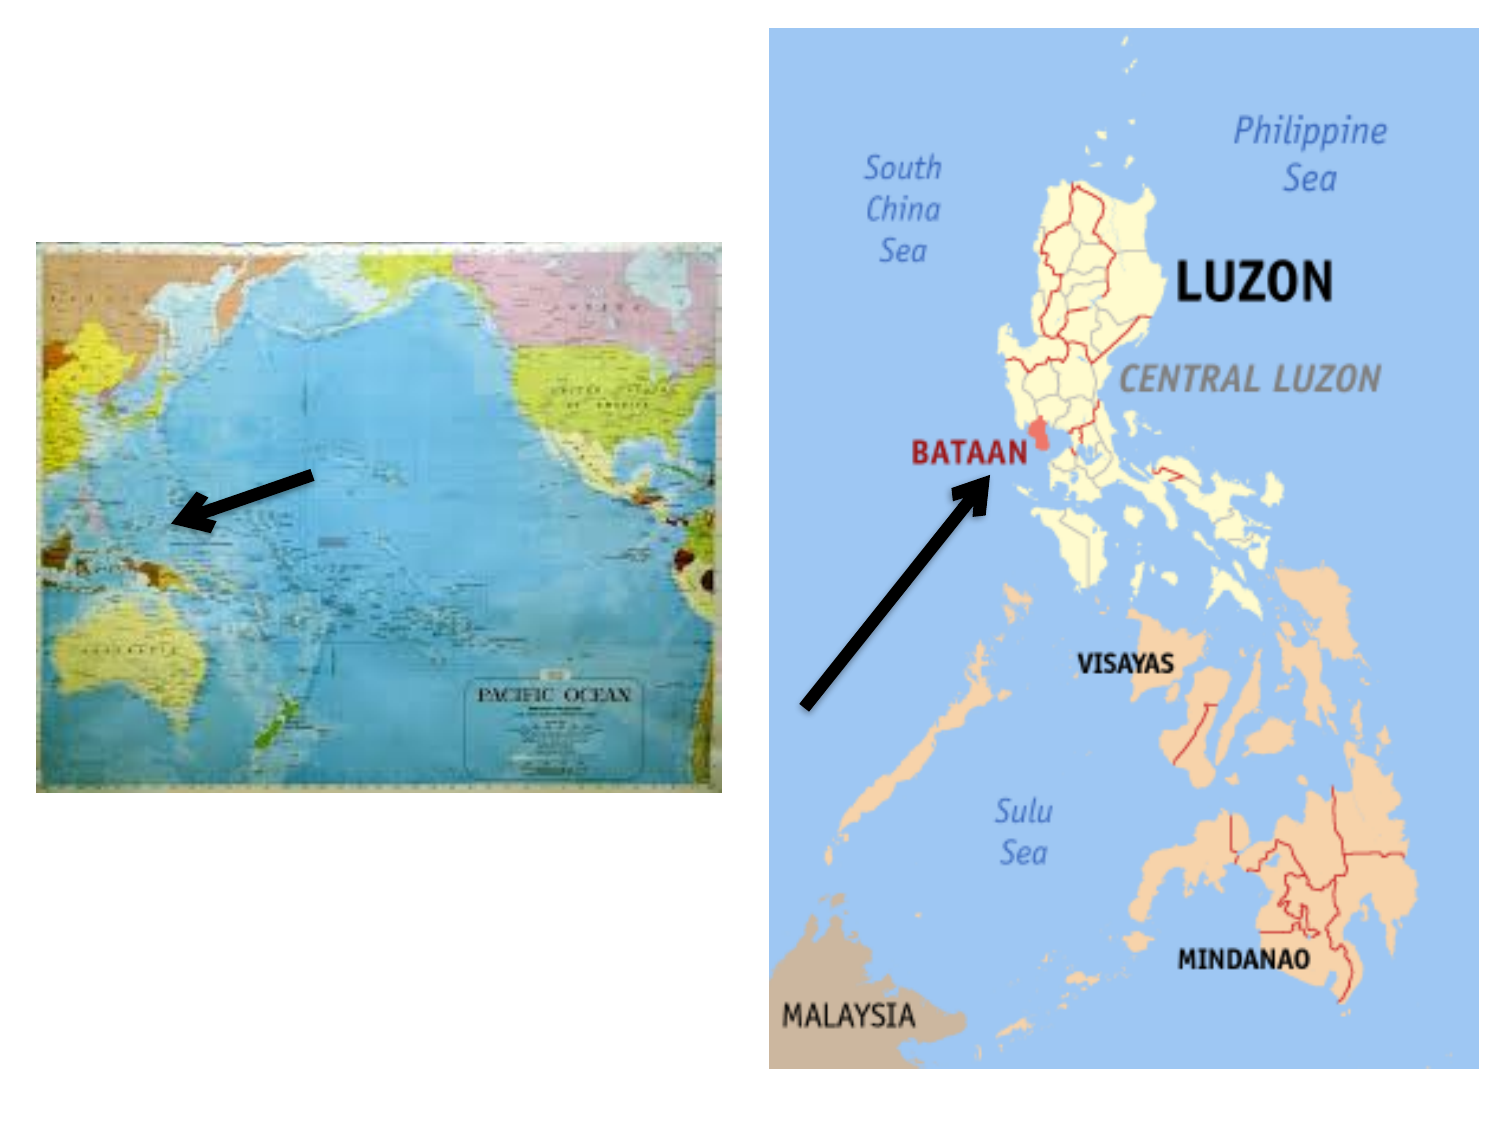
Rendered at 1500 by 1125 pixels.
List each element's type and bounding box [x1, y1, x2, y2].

picture [36, 242, 722, 794]
text_box [170, 474, 313, 524]
picture [768, 27, 1479, 1069]
text_box [803, 474, 991, 709]
